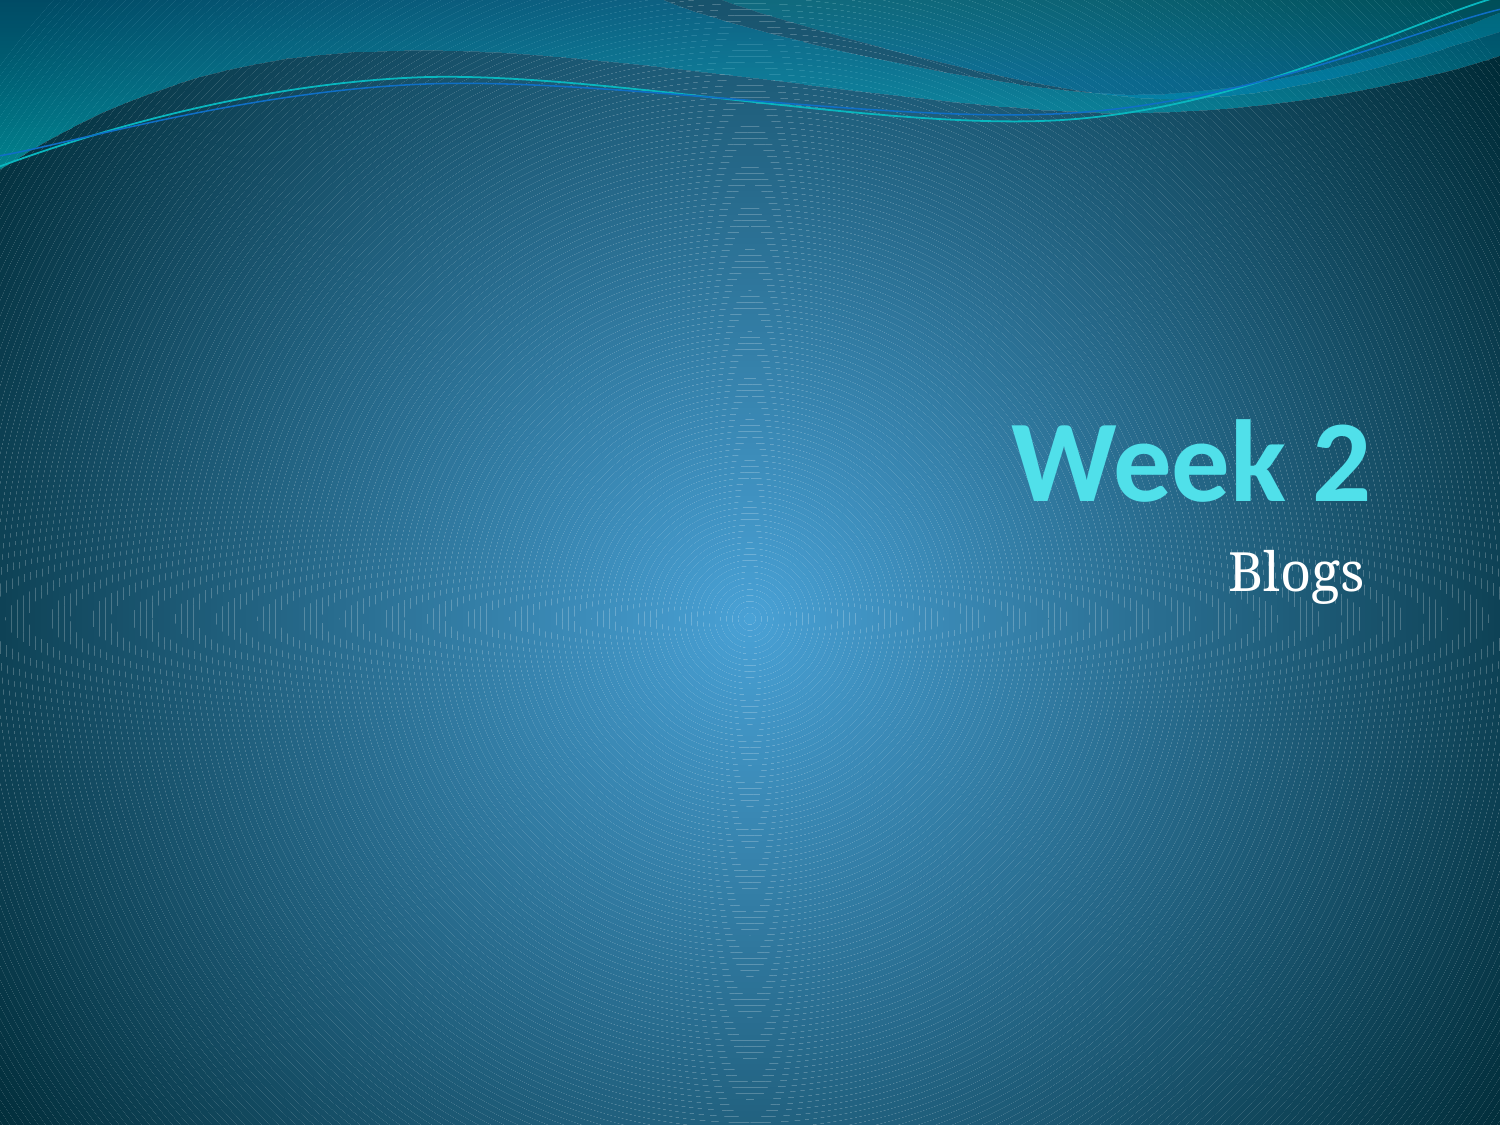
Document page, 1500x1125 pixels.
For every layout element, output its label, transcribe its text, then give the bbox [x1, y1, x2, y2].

title Week 2 [87, 224, 1376, 525]
subtitle Blogs [87, 529, 1376, 818]
